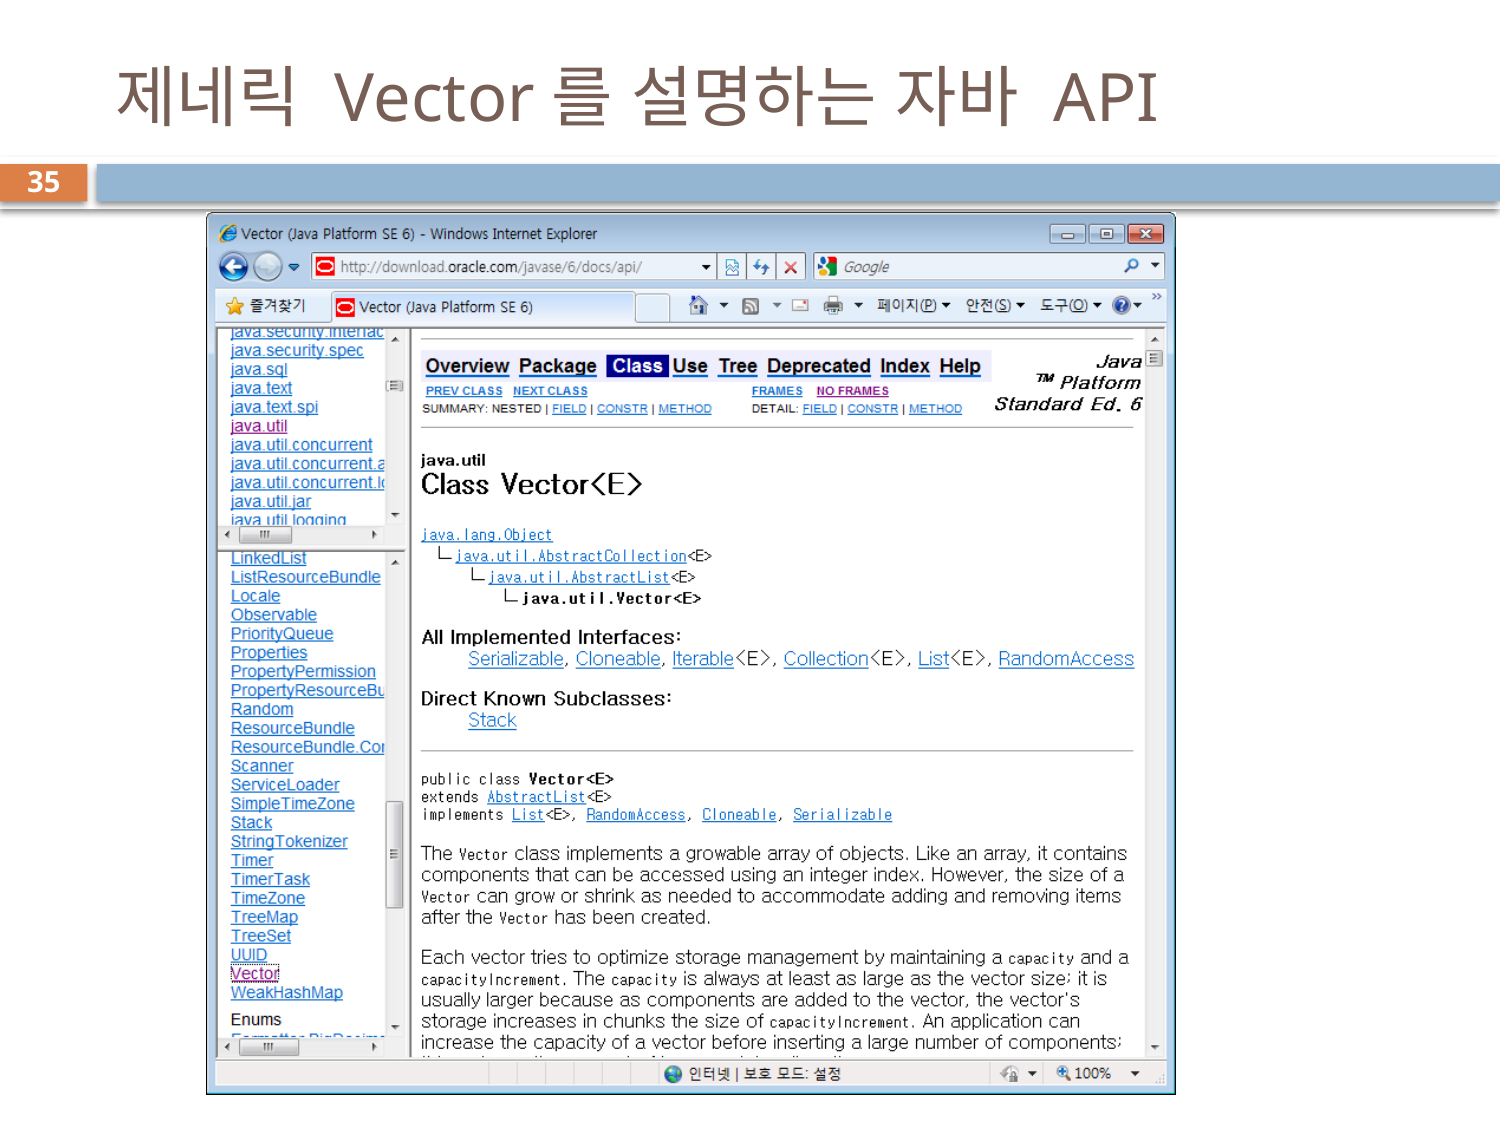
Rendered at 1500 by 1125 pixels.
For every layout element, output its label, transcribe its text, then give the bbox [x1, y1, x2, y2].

picture [206, 212, 1176, 1096]
title 제네릭 Vector를 설명하는 자바 API [100, 37, 1438, 153]
slide_number 35 [0, 162, 88, 203]
